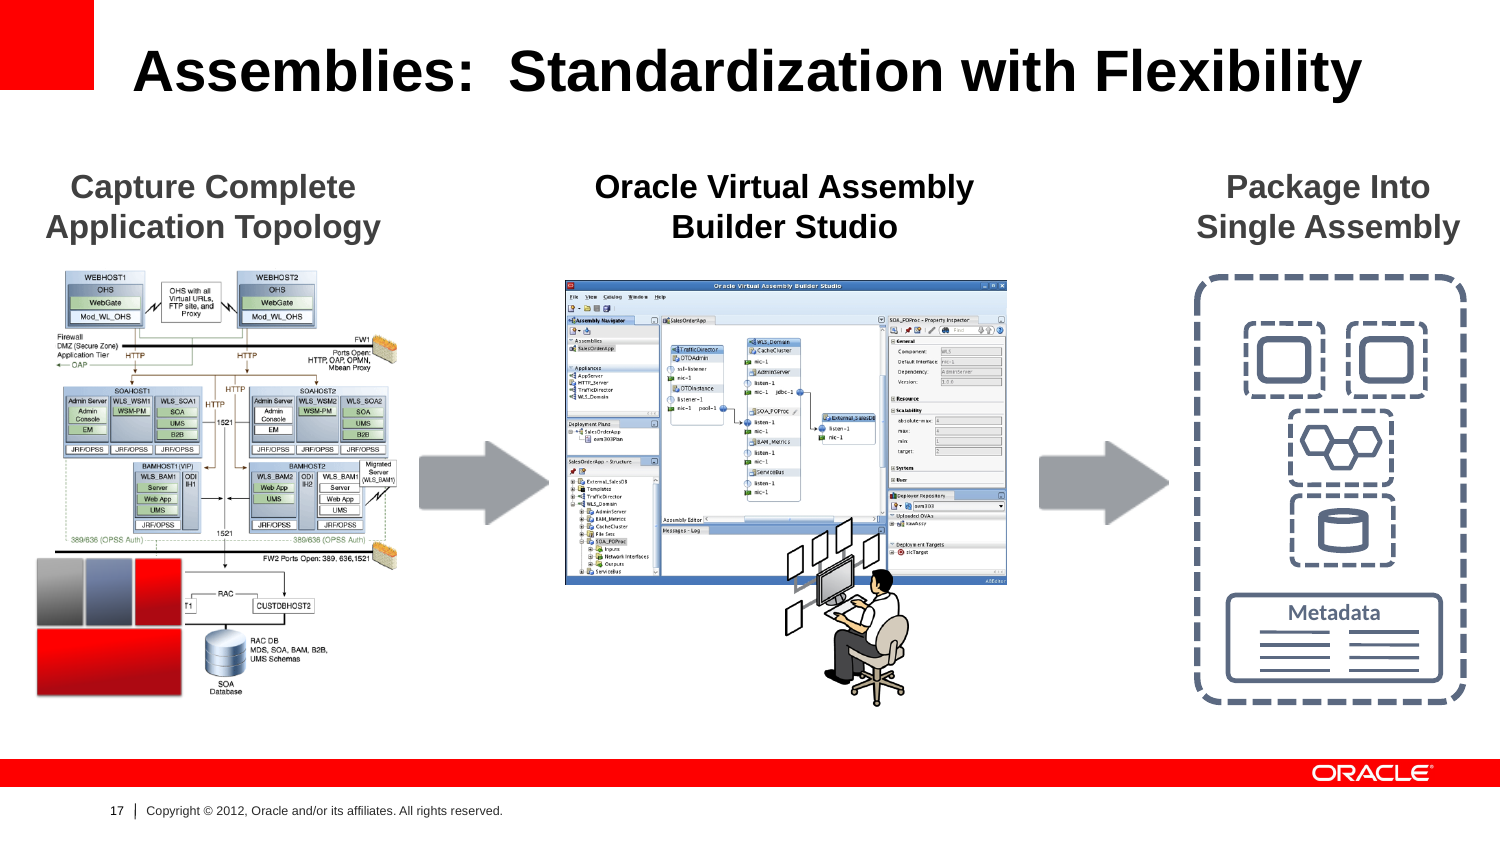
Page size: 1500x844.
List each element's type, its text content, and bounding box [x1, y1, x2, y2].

picture [565, 279, 1008, 707]
text_box Oracle Virtual Assembly Builder Studio [579, 157, 991, 253]
title Assemblies: Standardization with Flexibility [132, 33, 1467, 104]
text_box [1301, 426, 1381, 469]
text_box [1348, 323, 1426, 397]
picture [1039, 441, 1169, 526]
text_box [1195, 275, 1466, 705]
picture [34, 268, 398, 701]
text_box Capture Complete Application Topology [30, 157, 397, 253]
text_box Package Into Single Assembly [1181, 157, 1476, 253]
text_box Metadata [1225, 592, 1443, 683]
picture [419, 441, 549, 526]
picture [0, 759, 1500, 787]
